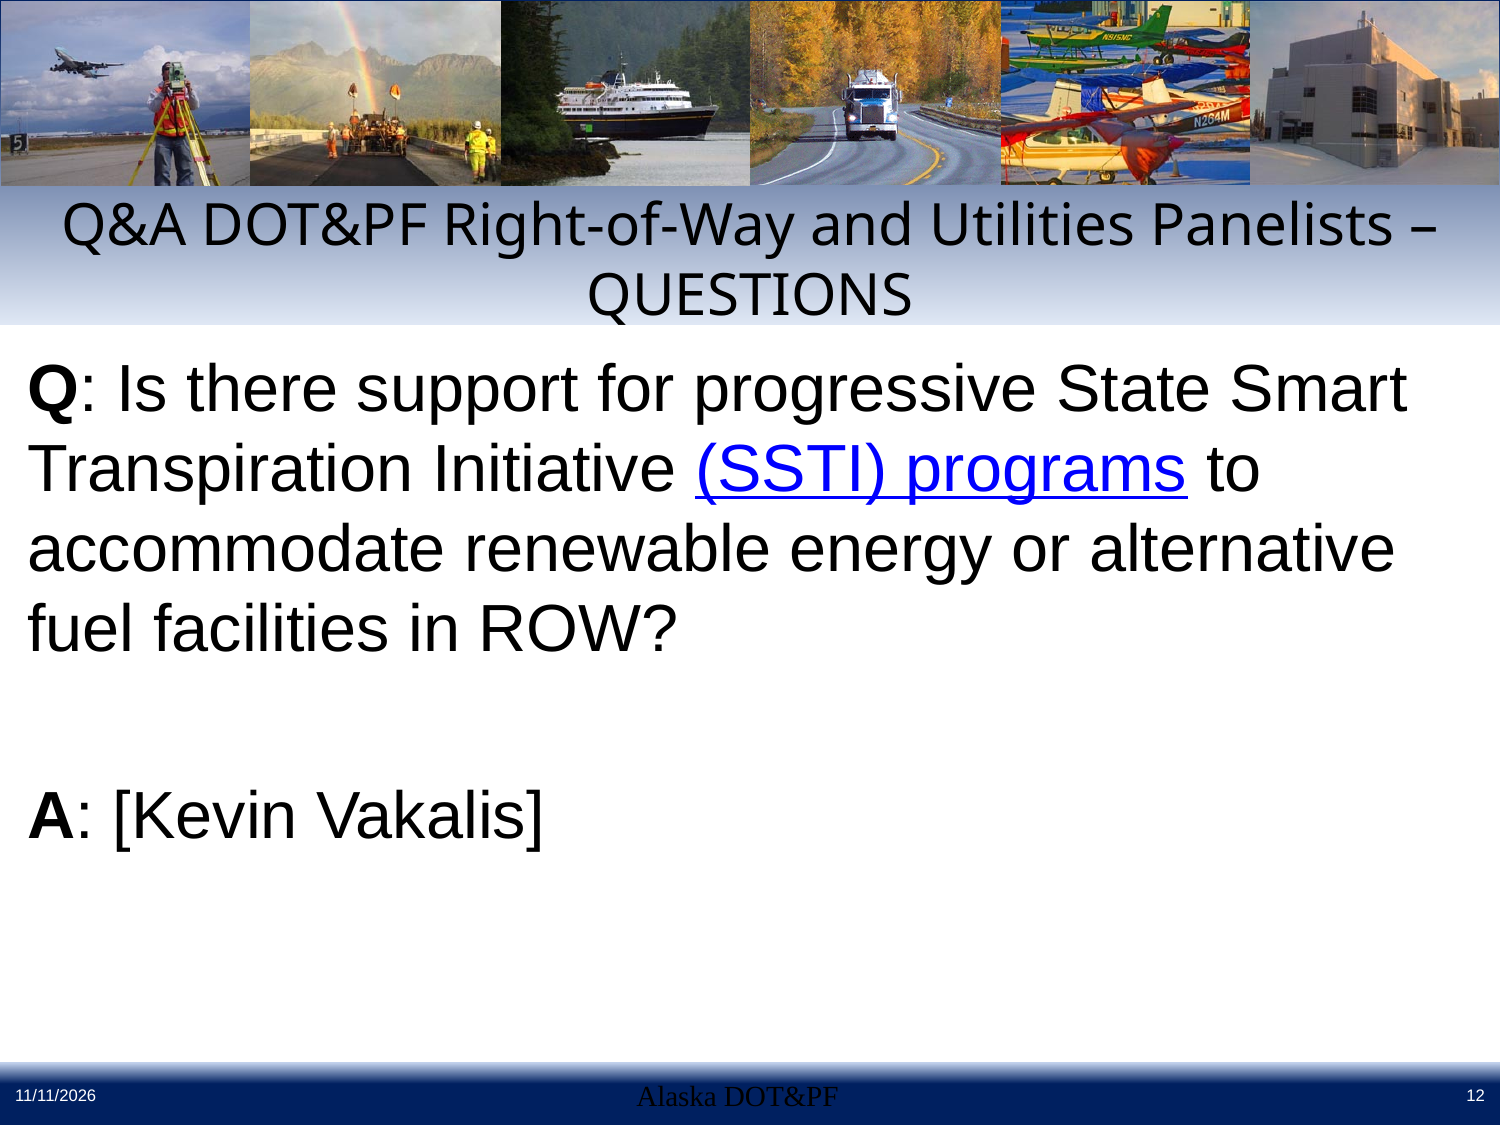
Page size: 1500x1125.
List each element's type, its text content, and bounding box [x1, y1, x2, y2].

footer Alaska DOT&PF [500, 1065, 975, 1125]
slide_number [0, 1065, 350, 1125]
list Q: Is there support for progressive State Smart Transpiration Initiative (SSTI) programs to accommodate renewable energy or alternative fuel facilities in ROW? A: [Kevin Vakalis] [12, 337, 1488, 1050]
slide_number 12 [1149, 1065, 1500, 1125]
picture [1, 1, 1499, 186]
title Q&A DOT&PF Right-of-Way and Utilities Panelists – Questions [0, 189, 1500, 325]
